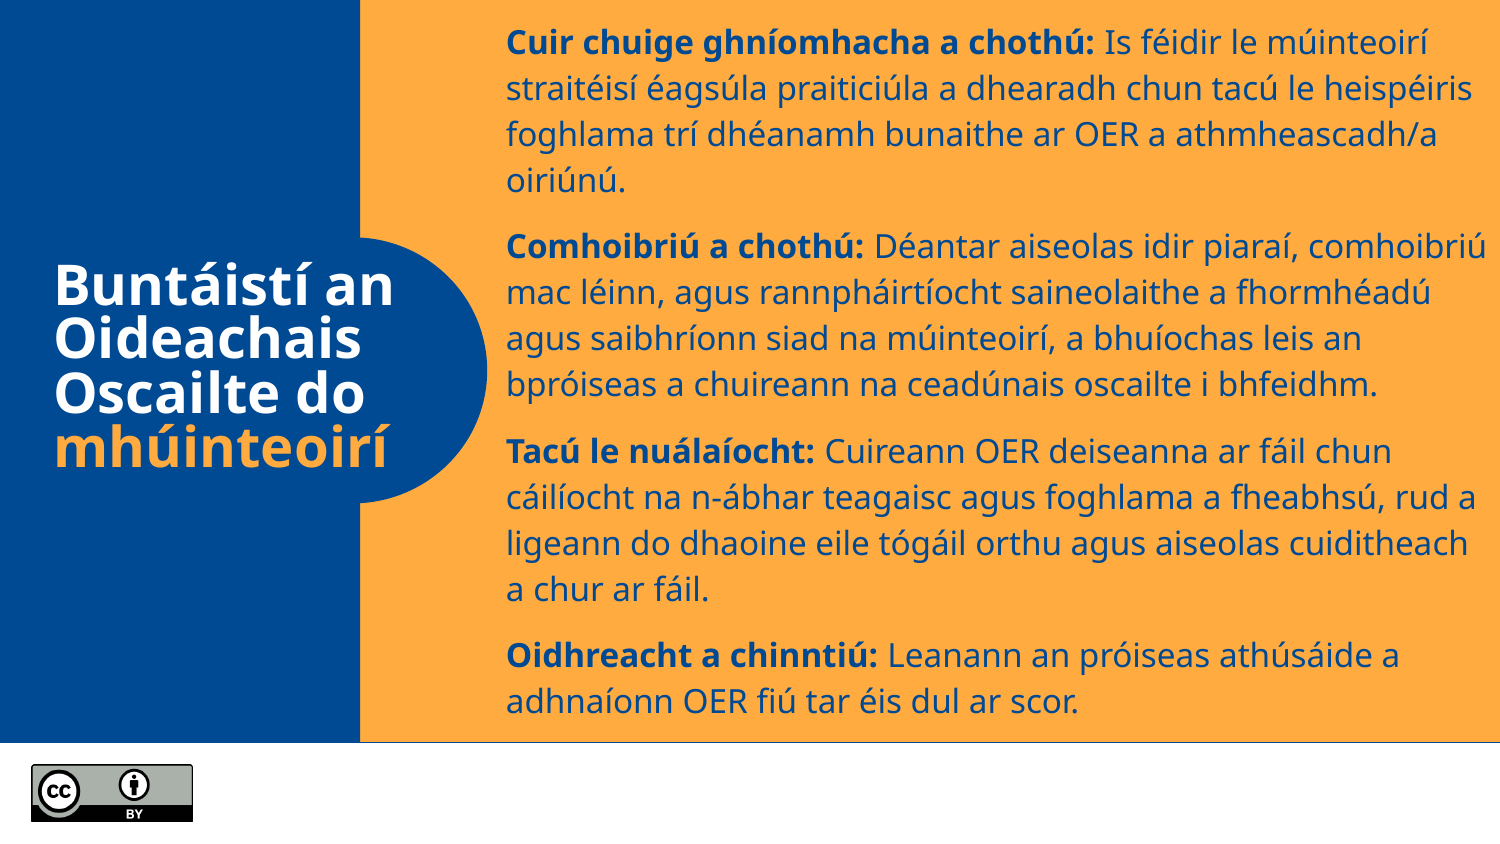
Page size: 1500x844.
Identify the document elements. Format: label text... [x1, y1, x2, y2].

text_box [421, 255, 488, 485]
picture [31, 764, 193, 822]
text_box [304, 237, 401, 246]
text_box [0, 750, 1500, 844]
text_box Cuir chuige ghníomhacha a chothú: Is féidir le múinteoirí straitéisí éagsúla praiticiúla a dhearadh chun tacú le heispéiris foghlama trí dhéanamh bunaithe ar OER a athmheascadh/a oiriúnú. Comhoibriú a chothú: Déantar aiseolas idir piaraí, comhoibriú mac léinn, agus rannpháirtíocht saineolaithe a fhormhéadú agus saibhríonn siad na múinteoirí, a bhuíochas leis an bpróiseas a chuireann na ceadúnais oscailte i bhfeidhm. Tacú le nuálaíocht: Cuireann OER deiseanna ar fáil chun cáilíocht na n-ábhar teagaisc agus foghlama a fheabhsú, rud a ligeann do dhaoine eile tógáil orthu agus aiseolas cuiditheach a chur ar fáil. Oidhreacht a chinntiú: Leanann an próiseas athúsáide a adhnaíonn OER fiú tar éis dul ar scor. [490, 0, 1500, 736]
text_box [300, 493, 405, 504]
text_box [0, 0, 361, 742]
text_box Buntáistí an Oideachais Oscailte do mhúinteoirí [38, 246, 421, 493]
